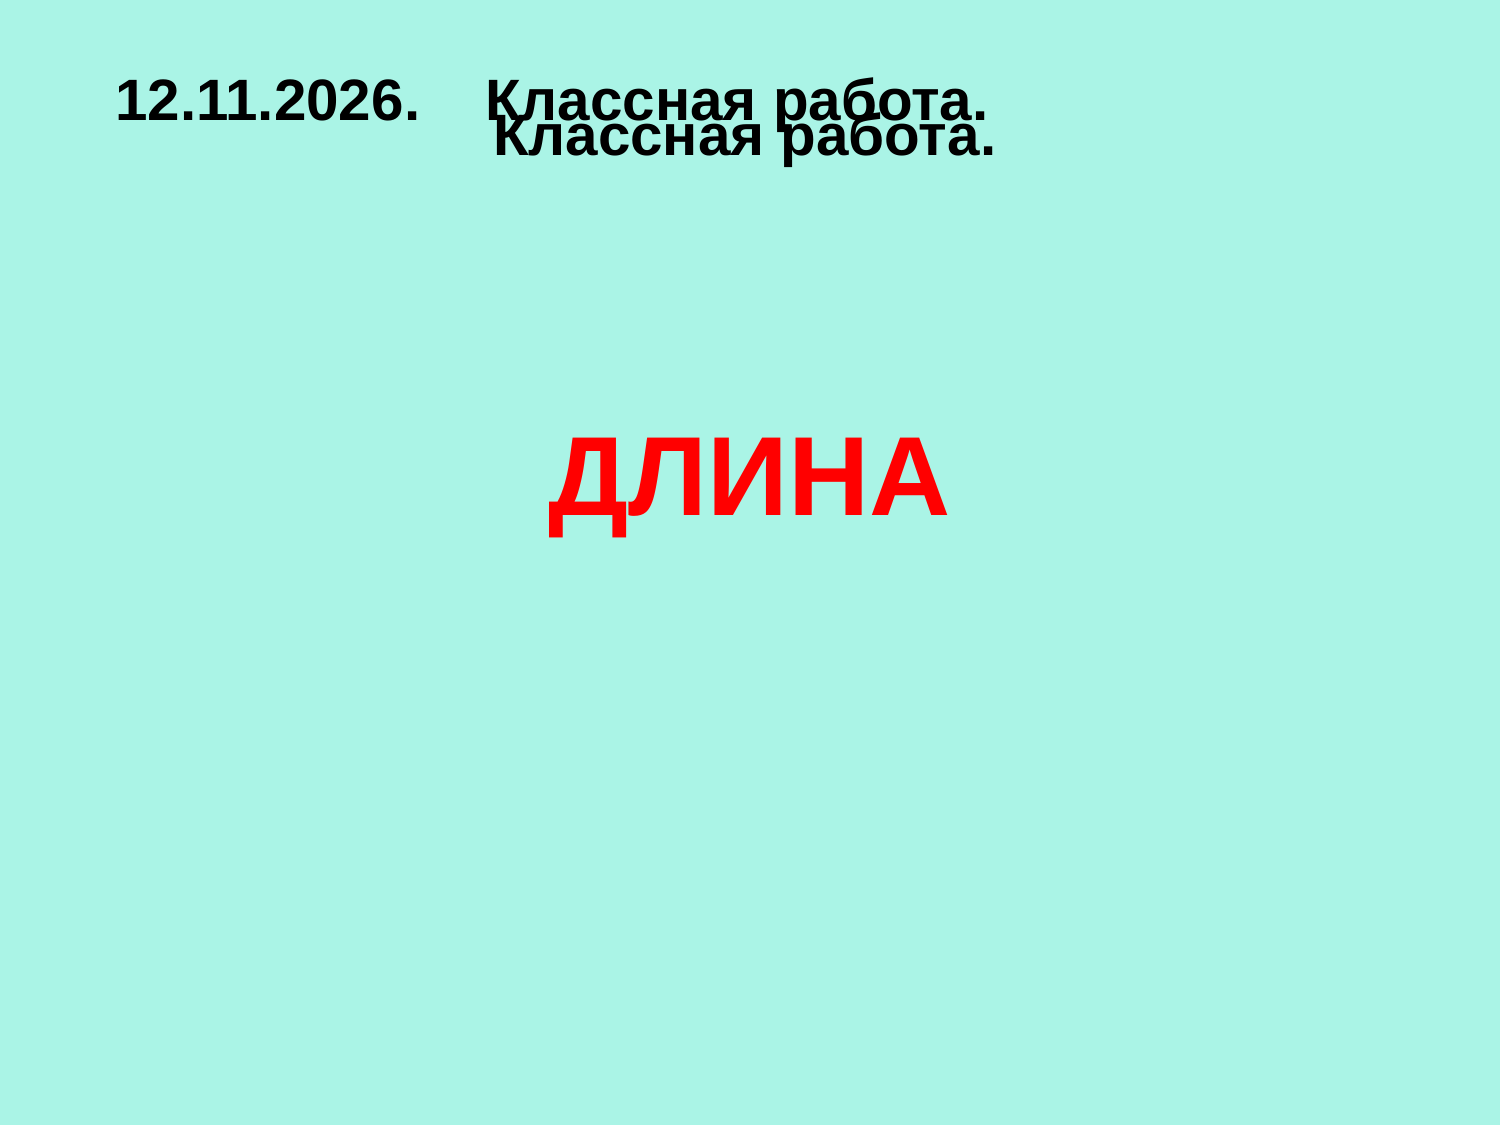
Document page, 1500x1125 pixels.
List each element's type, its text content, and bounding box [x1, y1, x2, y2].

title ДЛИНА [112, 349, 1388, 591]
subtitle 07.07.2023. Классная работа. [100, 54, 1151, 343]
